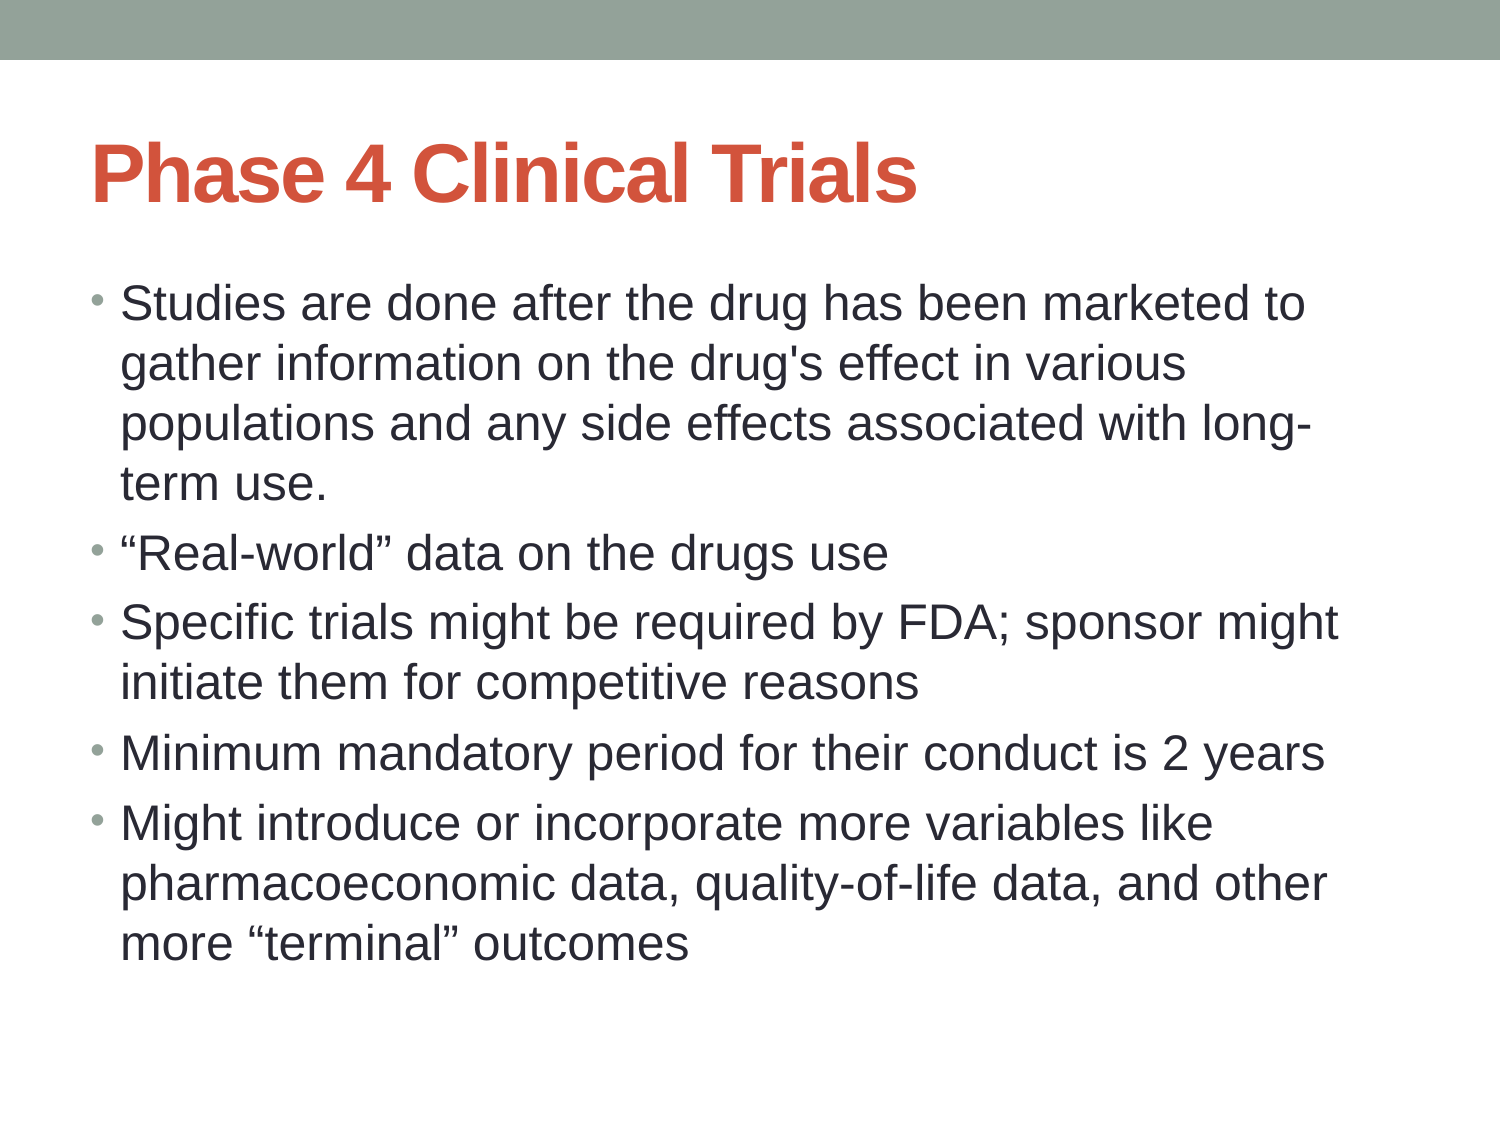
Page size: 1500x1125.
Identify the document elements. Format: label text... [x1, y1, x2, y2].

title Phase 4 Clinical Trials [75, 87, 1425, 250]
list Studies are done after the drug has been marketed to gather information on the drug's effect in various populations and any side effects associated with long-term use. “Real-world” data on the drugs use Specific trials might be required by FDA; sponsor might initiate them for competitive reasons Minimum mandatory period for their conduct is 2 years Might introduce or incorporate more variables like pharmacoeconomic data, quality-of-life data, and other more “terminal” outcomes [75, 262, 1425, 1063]
